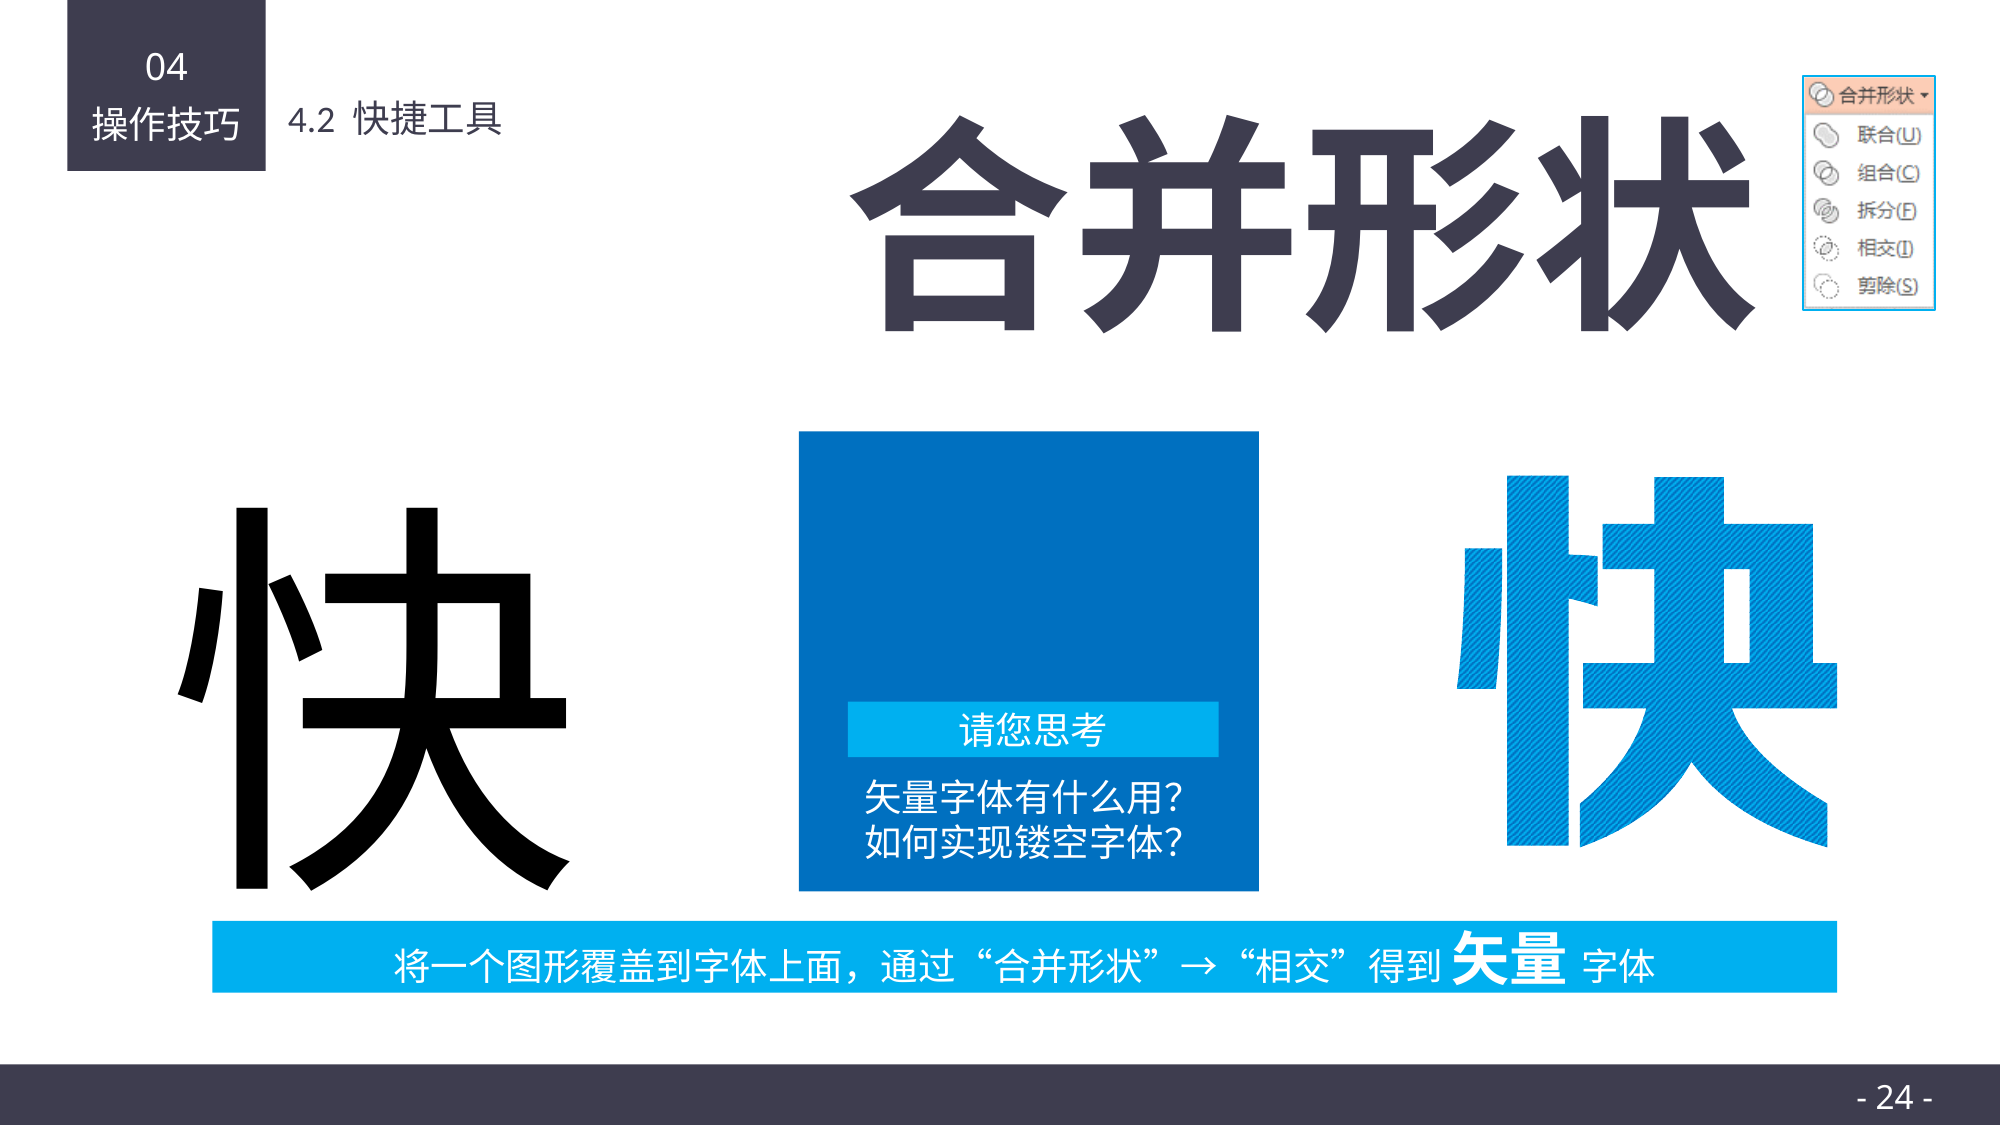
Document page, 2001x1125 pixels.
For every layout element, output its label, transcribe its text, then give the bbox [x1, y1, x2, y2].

text_box 04 操作技巧 [67, 21, 266, 154]
text_box [798, 431, 1259, 892]
text_box 快 [151, 434, 597, 947]
text_box 请您思考 [847, 701, 1219, 758]
picture [1805, 78, 1933, 308]
text_box [1507, 475, 1598, 846]
text_box [1579, 477, 1838, 848]
text_box [1456, 548, 1503, 689]
text_box 4.2 快捷工具 [273, 87, 828, 148]
text_box 将一个图形覆盖到字体上面，通过“合并形状”→“相交”得到 矢量 字体 [212, 920, 1838, 993]
text_box 矢量字体有什么用？ 如何实现镂空字体？ [849, 766, 1217, 872]
text_box 合并形状 [828, 75, 1776, 365]
